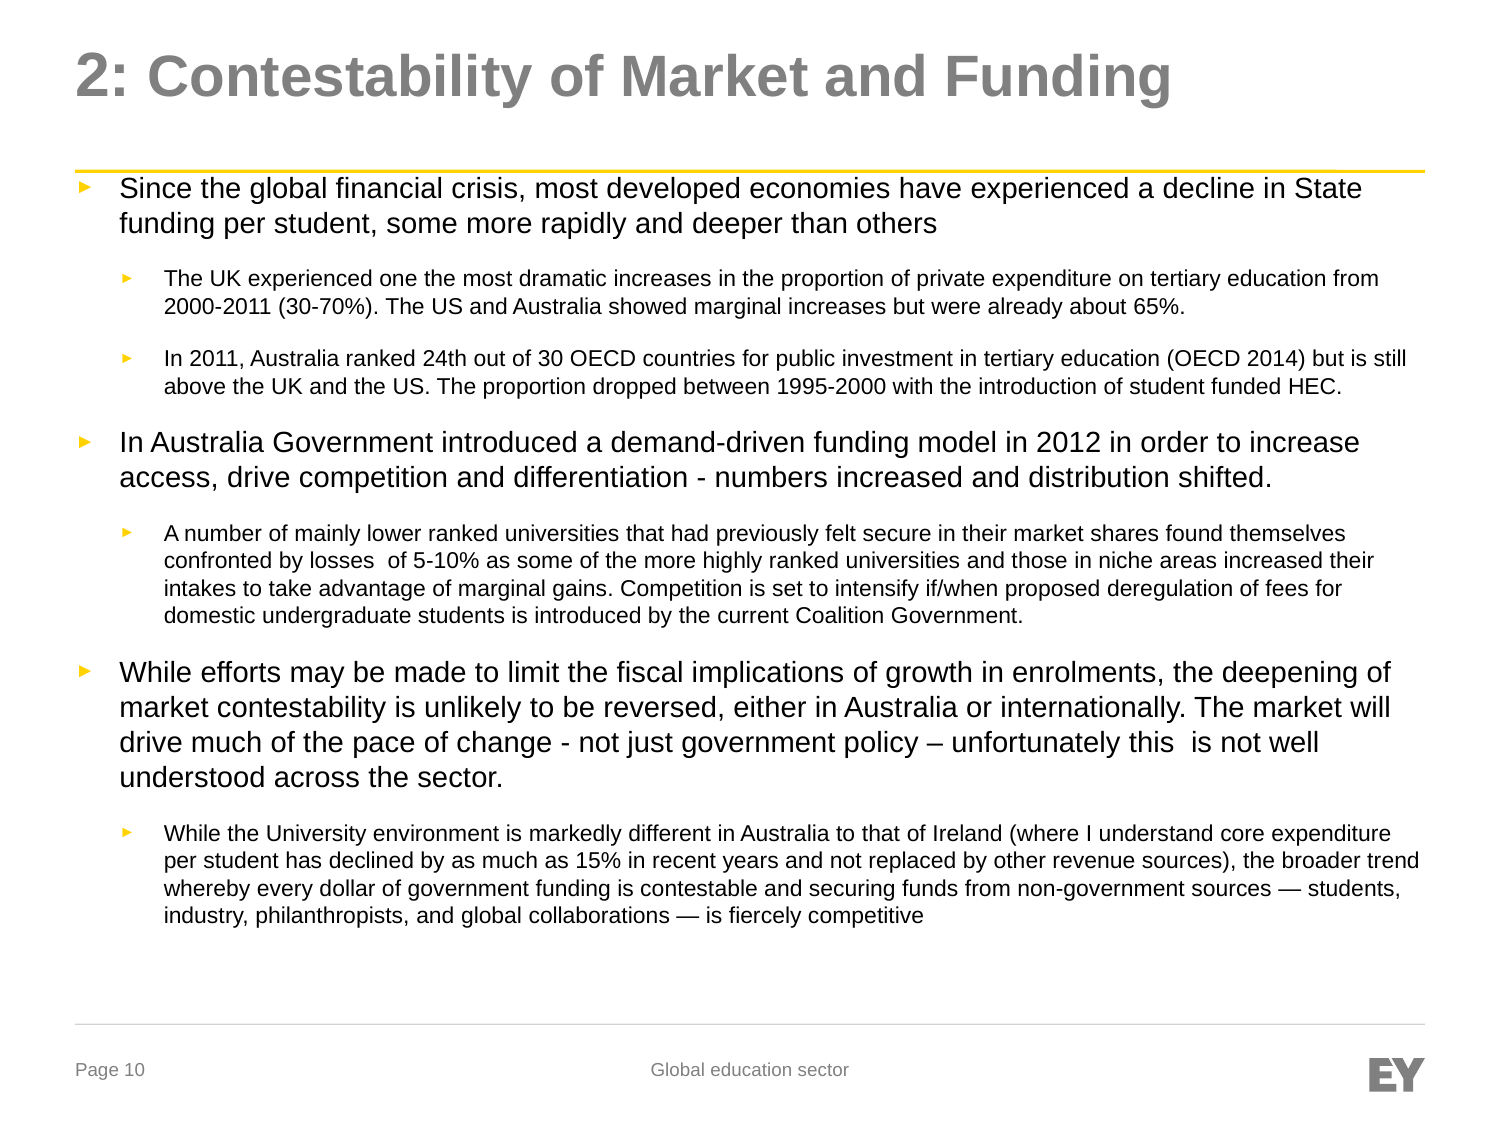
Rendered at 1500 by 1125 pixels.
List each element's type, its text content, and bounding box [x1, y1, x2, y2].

list Since the global financial crisis, most developed economies have experienced a decline in State funding per student, some more rapidly and deeper than others The UK experienced one the most dramatic increases in the proportion of private expenditure on tertiary education from 2000-2011 (30-70%). The US and Australia showed marginal increases but were already about 65%. In 2011, Australia ranked 24th out of 30 OECD countries for public investment in tertiary education (OECD 2014) but is still above the UK and the US. The proportion dropped between 1995-2000 with the introduction of student funded HEC. In Australia Government introduced a demand-driven funding model in 2012 in order to increase access, drive competition and differentiation - numbers increased and distribution shifted. A number of mainly lower ranked universities that had previously felt secure in their market shares found themselves confronted by losses of 5-10% as some of the more highly ranked universities and those in niche areas increased their intakes to take advantage of marginal gains. Competition is set to intensify if/when proposed deregulation of fees for domestic undergraduate students is introduced by the current Coalition Government. While efforts may be made to limit the fiscal implications of growth in enrolments, the deepening of market contestability is unlikely to be reversed, either in Australia or internationally. The market will drive much of the pace of change - not just government policy – unfortunately this is not well understood across the sector. While the University environment is markedly different in Australia to that of Ireland (where I understand core expenditure per student has declined by as much as 15% in recent years and not replaced by other revenue sources), the broader trend whereby every dollar of government funding is contestable and securing funds from non-government sources — students, industry, philanthropists, and global collaborations — is fiercely competitive [75, 169, 1425, 1005]
title 2: Contestability of Market and Funding [75, 45, 1425, 169]
